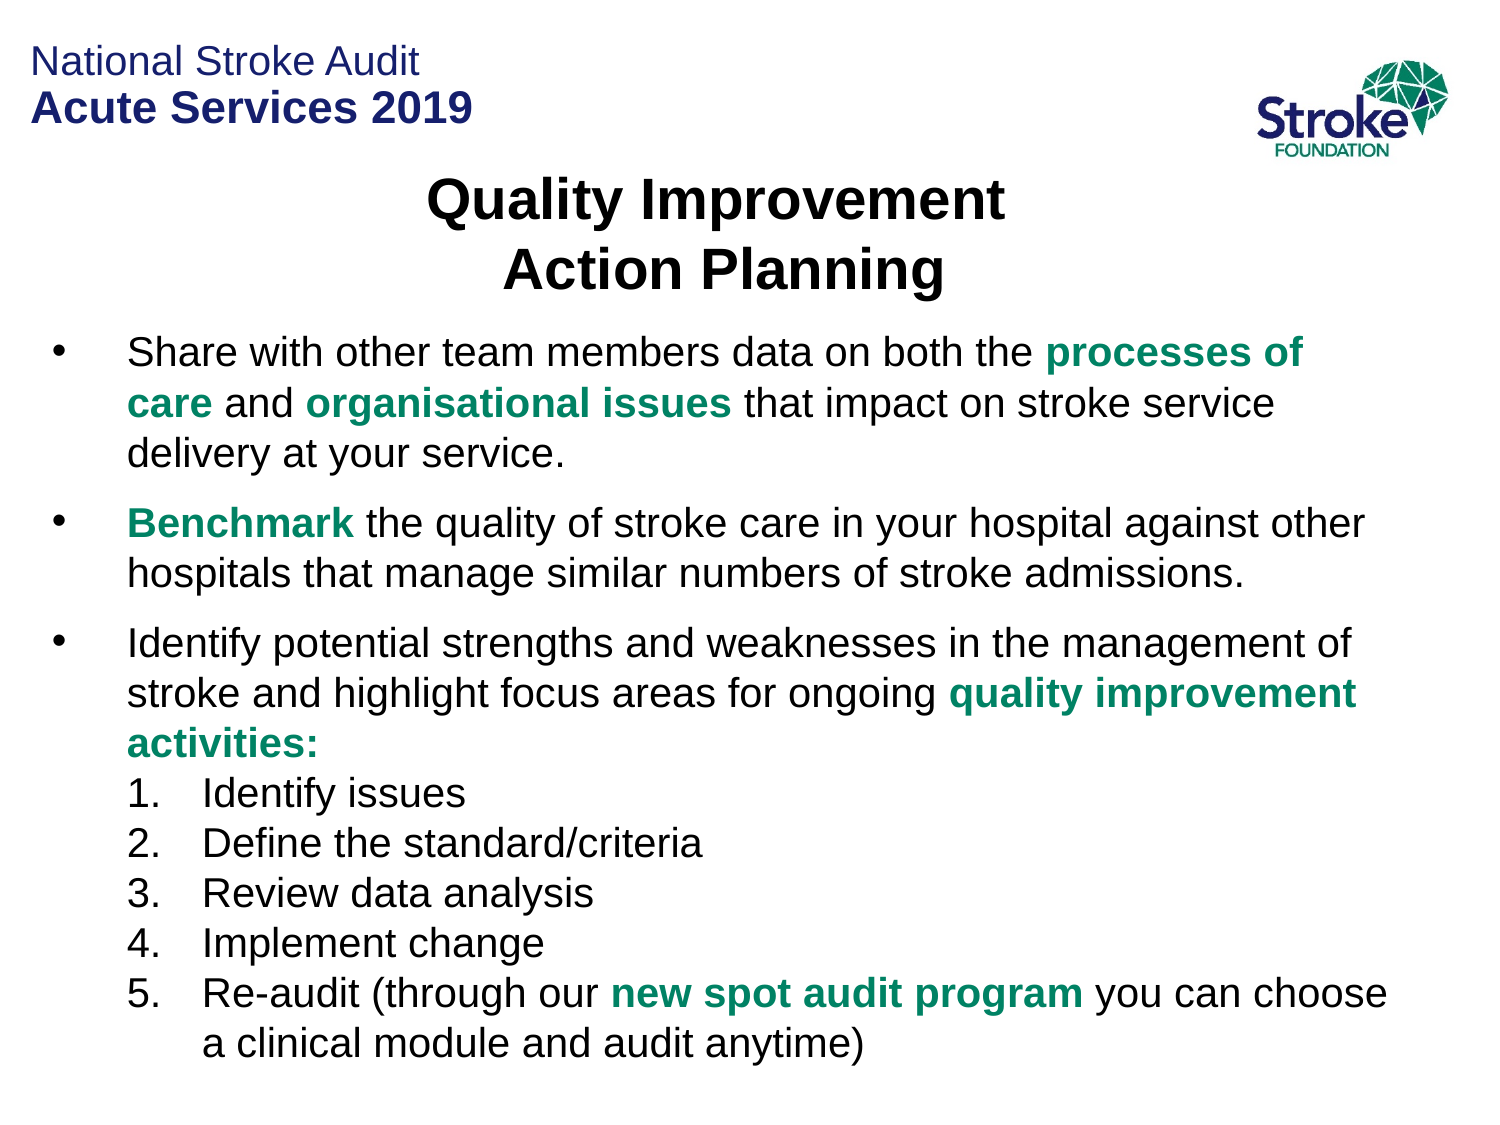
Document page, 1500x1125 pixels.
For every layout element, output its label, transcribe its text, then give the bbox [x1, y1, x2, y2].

text_box Quality Improvement Action Planning [264, 153, 1185, 309]
text_box Share with other team members data on both the processes of care and organisational issues that impact on stroke service delivery at your service. Benchmark the quality of stroke care in your hospital against other hospitals that manage similar numbers of stroke admissions. Identify potential strengths and weaknesses in the management of stroke and highlight focus areas for ongoing quality improvement activities: Identify issues Define the standard/criteria Review data analysis Implement change Re-audit (through our new spot audit program you can choose a clinical module and audit anytime) [37, 317, 1404, 1099]
picture [1232, 24, 1471, 193]
title National Stroke Audit Acute Services 2019 [15, 26, 621, 147]
